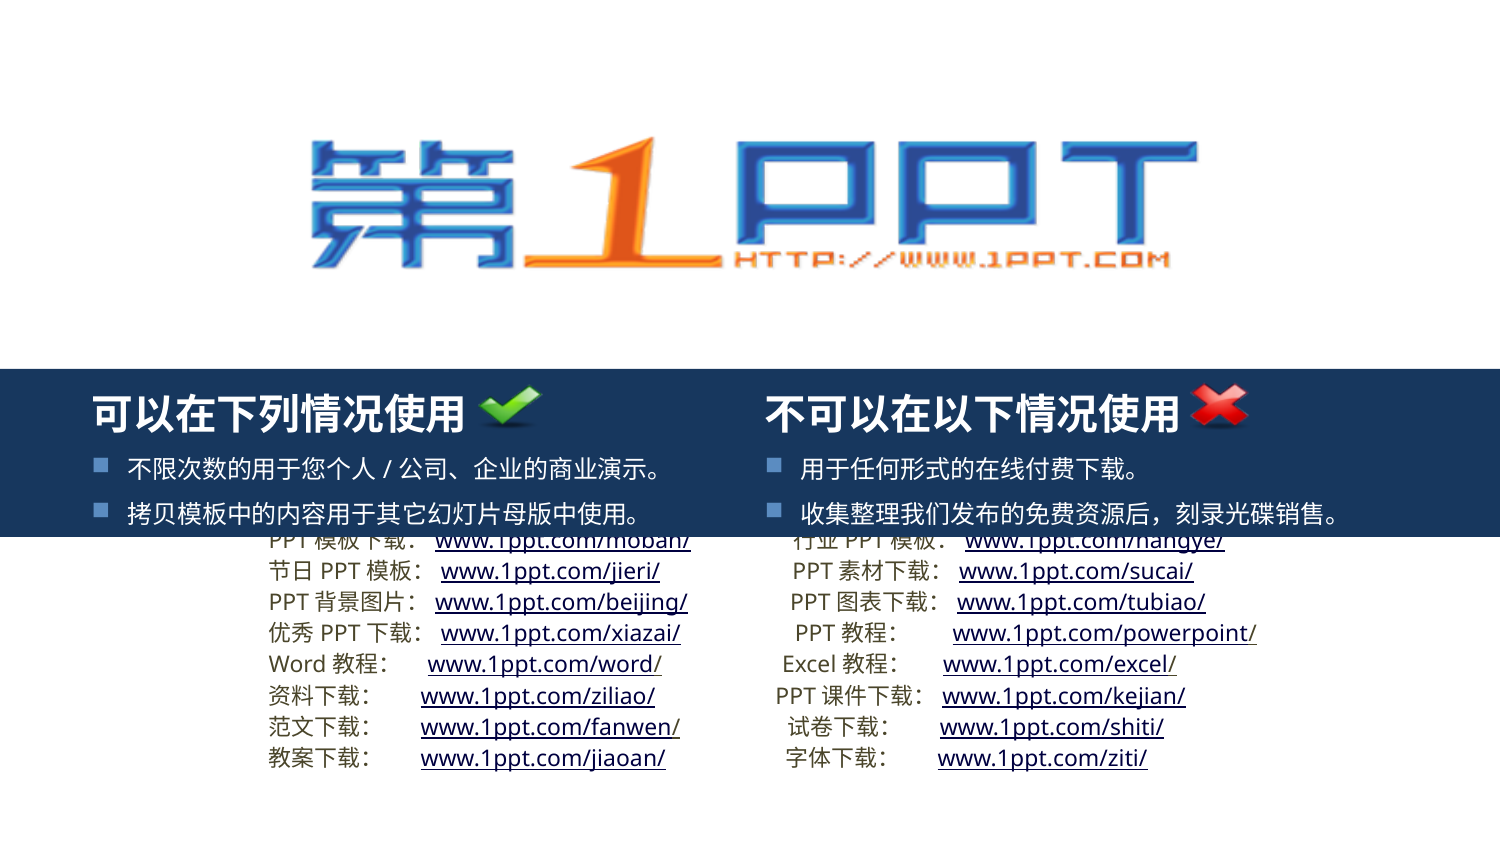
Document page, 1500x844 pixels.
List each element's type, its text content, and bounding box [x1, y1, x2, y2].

text_box 可以在下列情况使用 不限次数的用于您个人/公司、企业的商业演示。 拷贝模板中的内容用于其它幻灯片母版中使用。 [76, 381, 750, 581]
text_box 不可以在以下情况使用 用于任何形式的在线付费下载。 收集整理我们发布的免费资源后，刻录光碟销售。 [750, 381, 1424, 572]
text_box PPT模板下载：www.1ppt.com/moban/ 行业PPT模板：www.1ppt.com/hangye/ 节日PPT模板：www.1ppt.com/jieri/ PPT素材下载：www.1ppt.com/sucai/ PPT背景图片：www.1ppt.com/beijing/ PPT图表下载：www.1ppt.com/tubiao/ 优秀PPT下载：www.1ppt.com/xiazai/ PPT教程： www.1ppt.com/powerpoint/ Word教程： www.1ppt.com/word/ Excel教程： www.1ppt.com/excel/ 资料下载： www.1ppt.com/ziliao/ PPT课件下载：www.1ppt.com/kejian/ 范文下载： www.1ppt.com/fanwen/ 试卷下载： www.1ppt.com/shiti/ 教案下载： www.1ppt.com/jiaoan/ 字体下载： www.1ppt.com/ziti/ [252, 572, 1315, 756]
picture [477, 380, 544, 430]
picture [134, 38, 1400, 369]
text_box [1252, 368, 1500, 537]
text_box [0, 368, 477, 537]
picture [1186, 380, 1252, 430]
